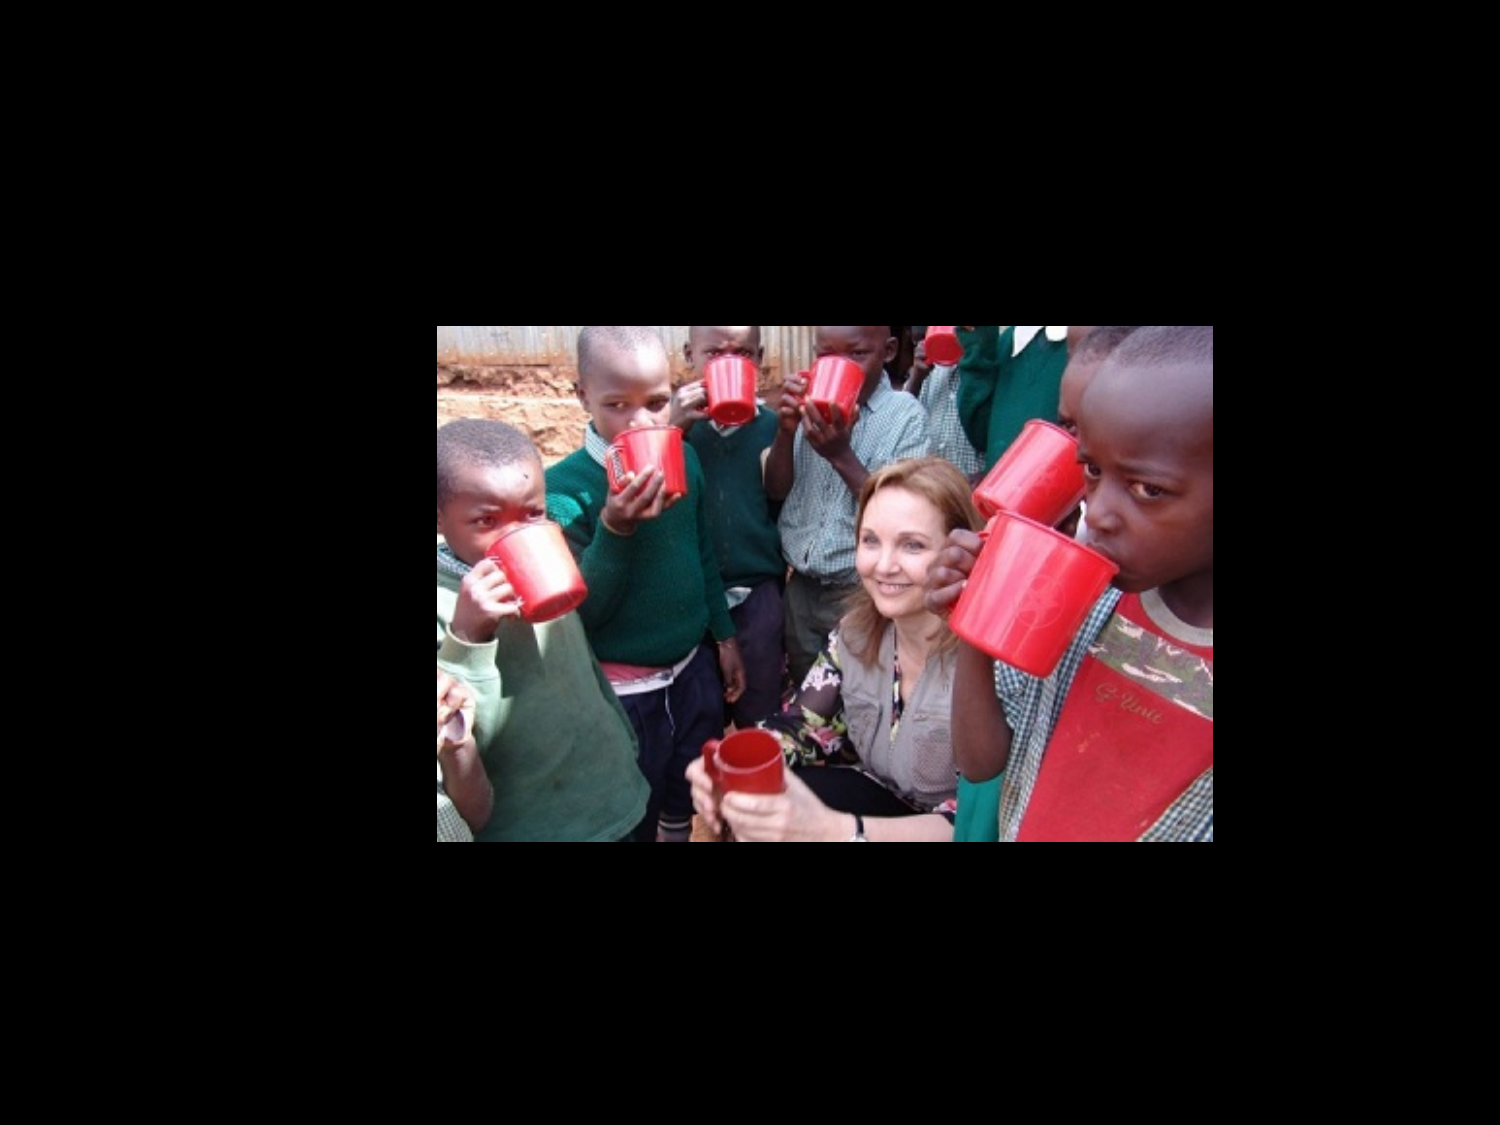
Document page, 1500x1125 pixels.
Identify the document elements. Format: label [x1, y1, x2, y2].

list [437, 326, 1213, 842]
